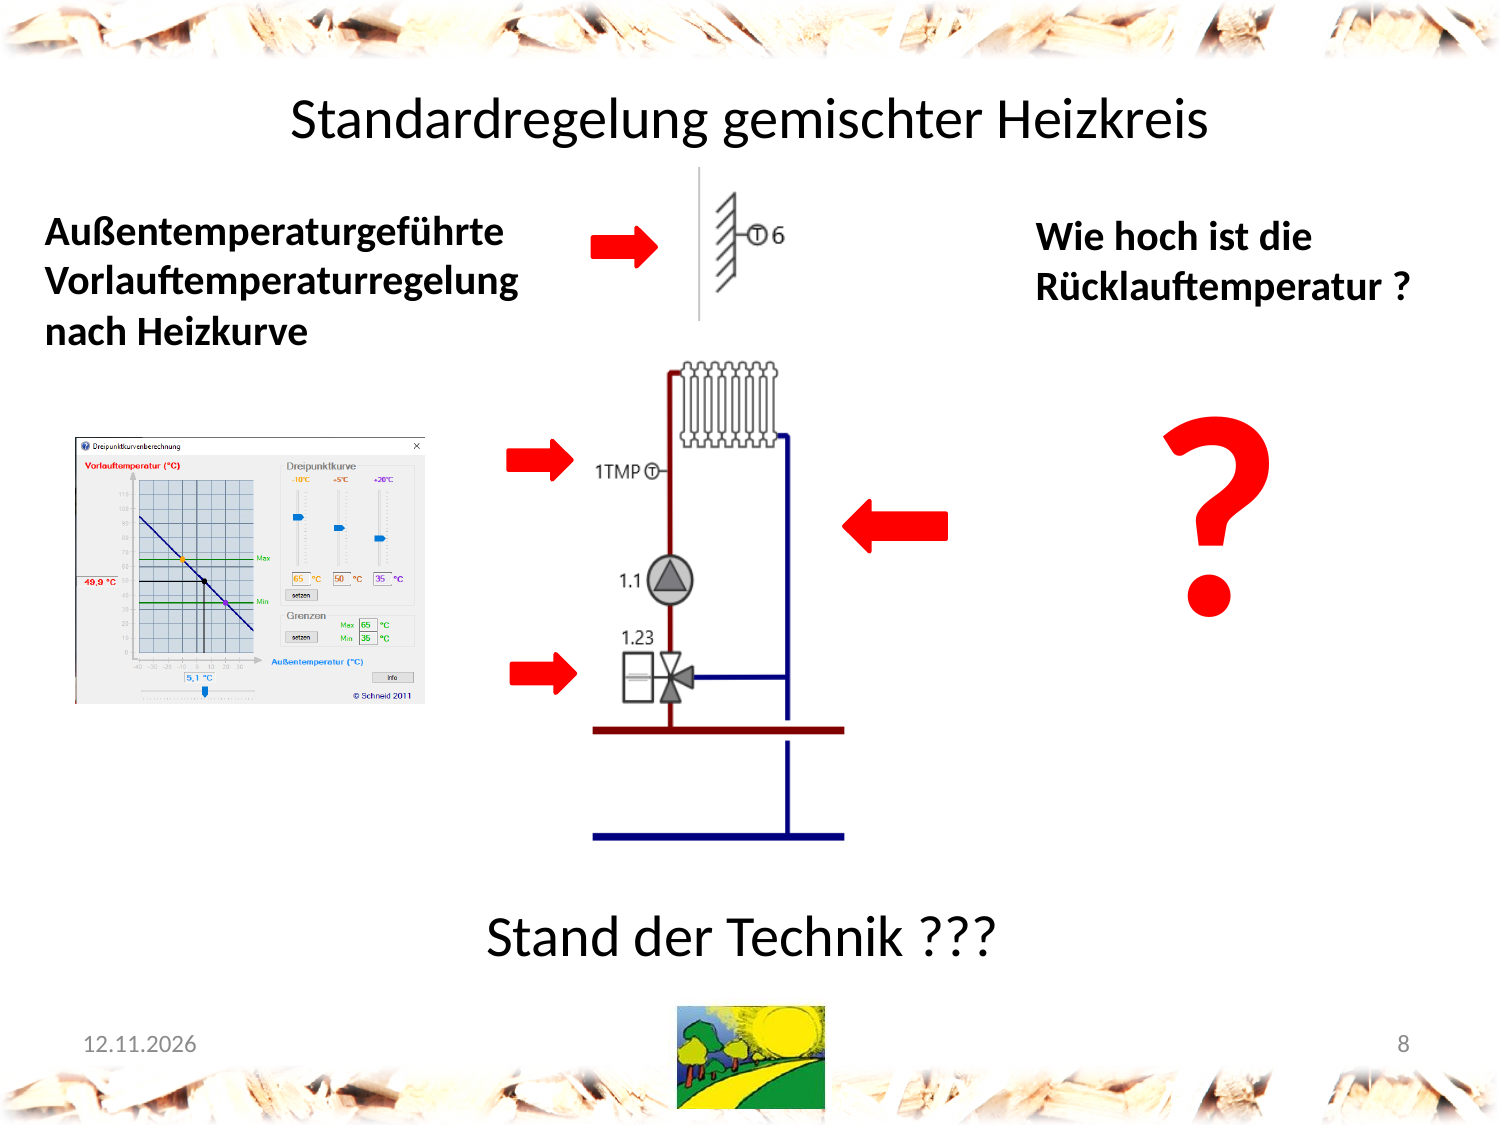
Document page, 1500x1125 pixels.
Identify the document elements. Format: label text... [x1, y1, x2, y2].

text_box Stand der Technik ??? [67, 879, 1418, 987]
text_box Wie hoch ist die Rücklauftemperatur ? [1020, 200, 1480, 395]
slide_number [26, 23, 1476, 36]
text_box [590, 225, 659, 269]
text_box [509, 652, 578, 695]
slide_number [67, 1012, 418, 1073]
title Standardregelung gemischter Heizkreis [75, 62, 1425, 169]
text_box [850, 498, 948, 554]
text_box [506, 438, 574, 482]
picture [31, 998, 1466, 1109]
text_box ? [1116, 379, 1317, 622]
slide_number 8 [1074, 1012, 1425, 1073]
picture [592, 167, 845, 933]
list Außentemperaturgeführte Vorlauftemperaturregelung nach Heizkurve [29, 195, 538, 395]
picture [74, 437, 426, 704]
